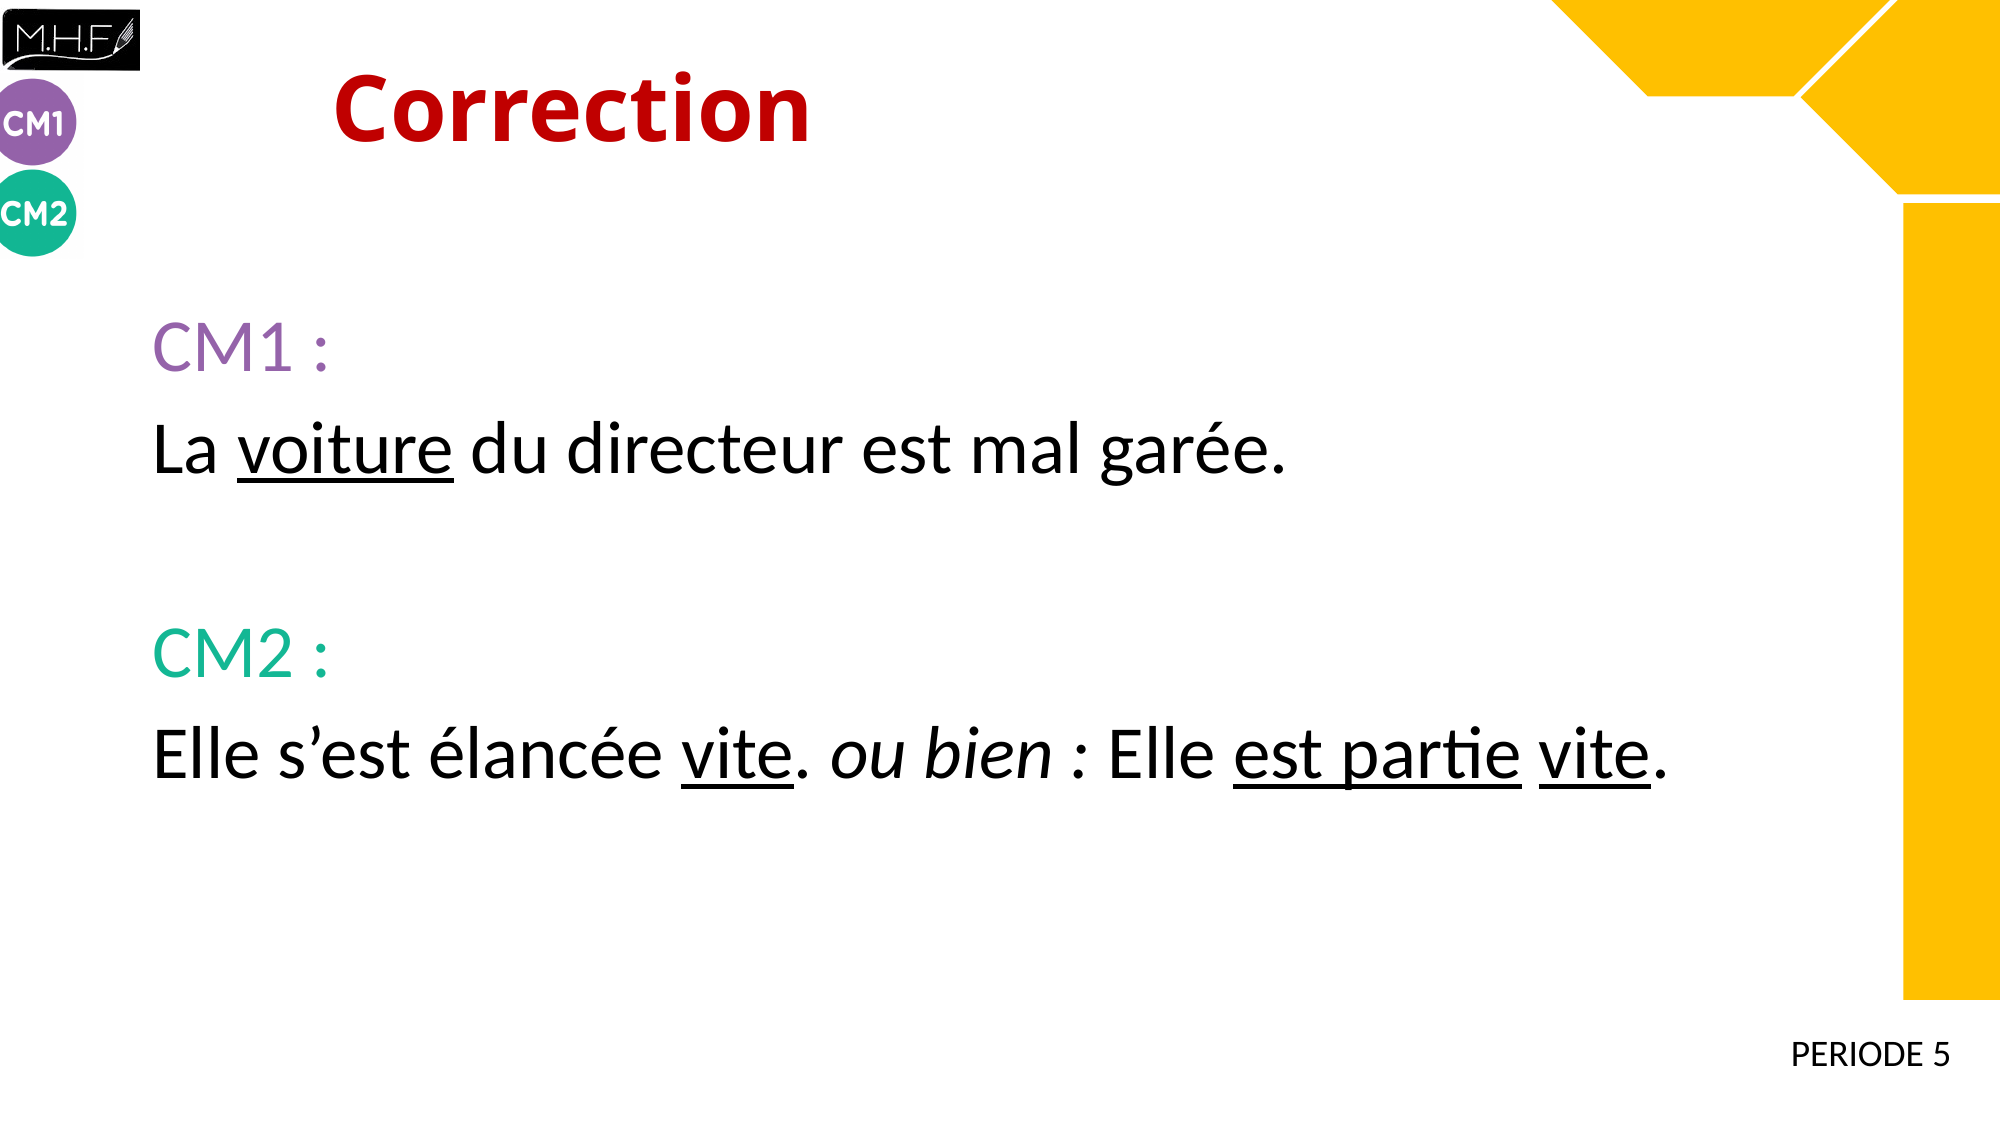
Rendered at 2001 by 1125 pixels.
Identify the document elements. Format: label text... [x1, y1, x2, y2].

text_box PERIODE 5 [1362, 1021, 1967, 1125]
list CM1 : La voiture du directeur est mal garée. CM2 : Elle s’est élancée vite. ou bien : Elle est partie vite. [137, 299, 1863, 1014]
text_box [1799, 0, 2000, 196]
text_box [1549, 0, 1892, 98]
title Correction [316, 3, 1863, 221]
picture [0, 7, 140, 259]
text_box [1902, 202, 2000, 1001]
